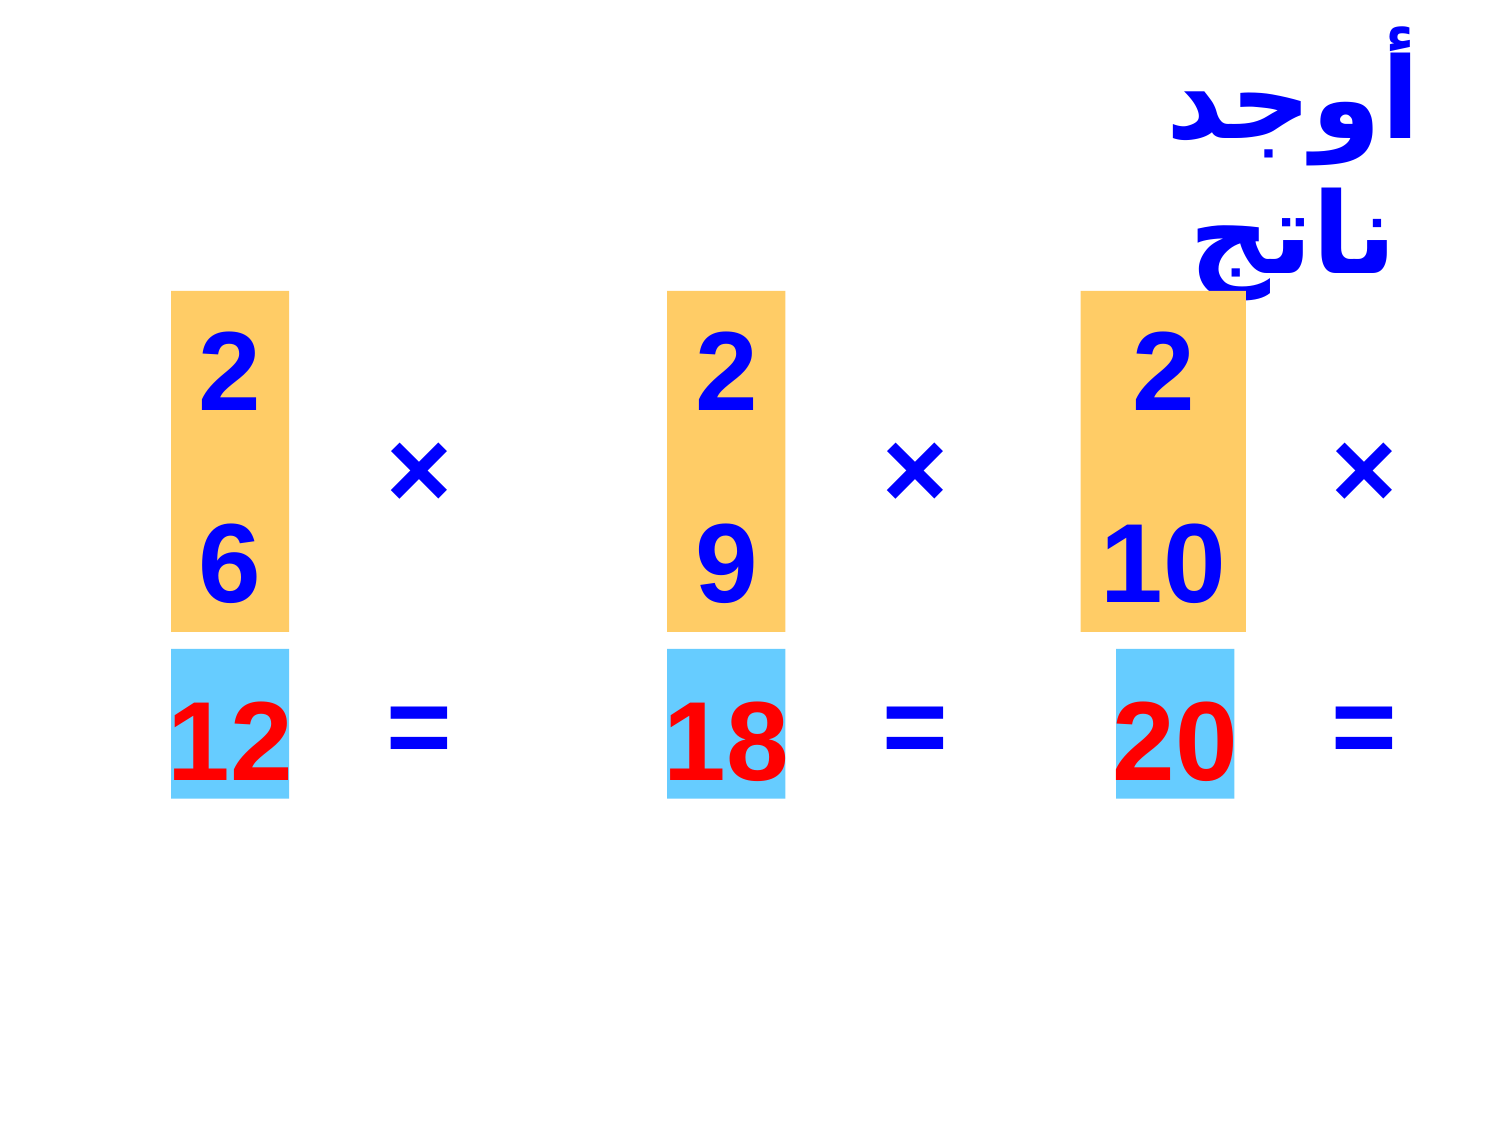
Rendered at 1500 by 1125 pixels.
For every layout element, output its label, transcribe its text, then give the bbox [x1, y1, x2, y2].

text_box = [1305, 645, 1424, 795]
text_box 12 [123, 660, 337, 811]
text_box × [855, 388, 975, 539]
text_box 2 10 [1080, 290, 1246, 632]
text_box [171, 648, 290, 660]
text_box 2 9 [667, 290, 786, 632]
text_box × [1304, 388, 1424, 539]
text_box = [360, 645, 479, 795]
text_box 18 [620, 660, 833, 811]
text_box × [359, 388, 478, 539]
text_box [1116, 648, 1235, 660]
text_box أوجد ناتج [1080, 18, 1500, 304]
text_box [667, 648, 786, 660]
text_box 2 6 [171, 290, 290, 632]
text_box = [856, 645, 975, 795]
text_box 20 [1068, 660, 1282, 811]
